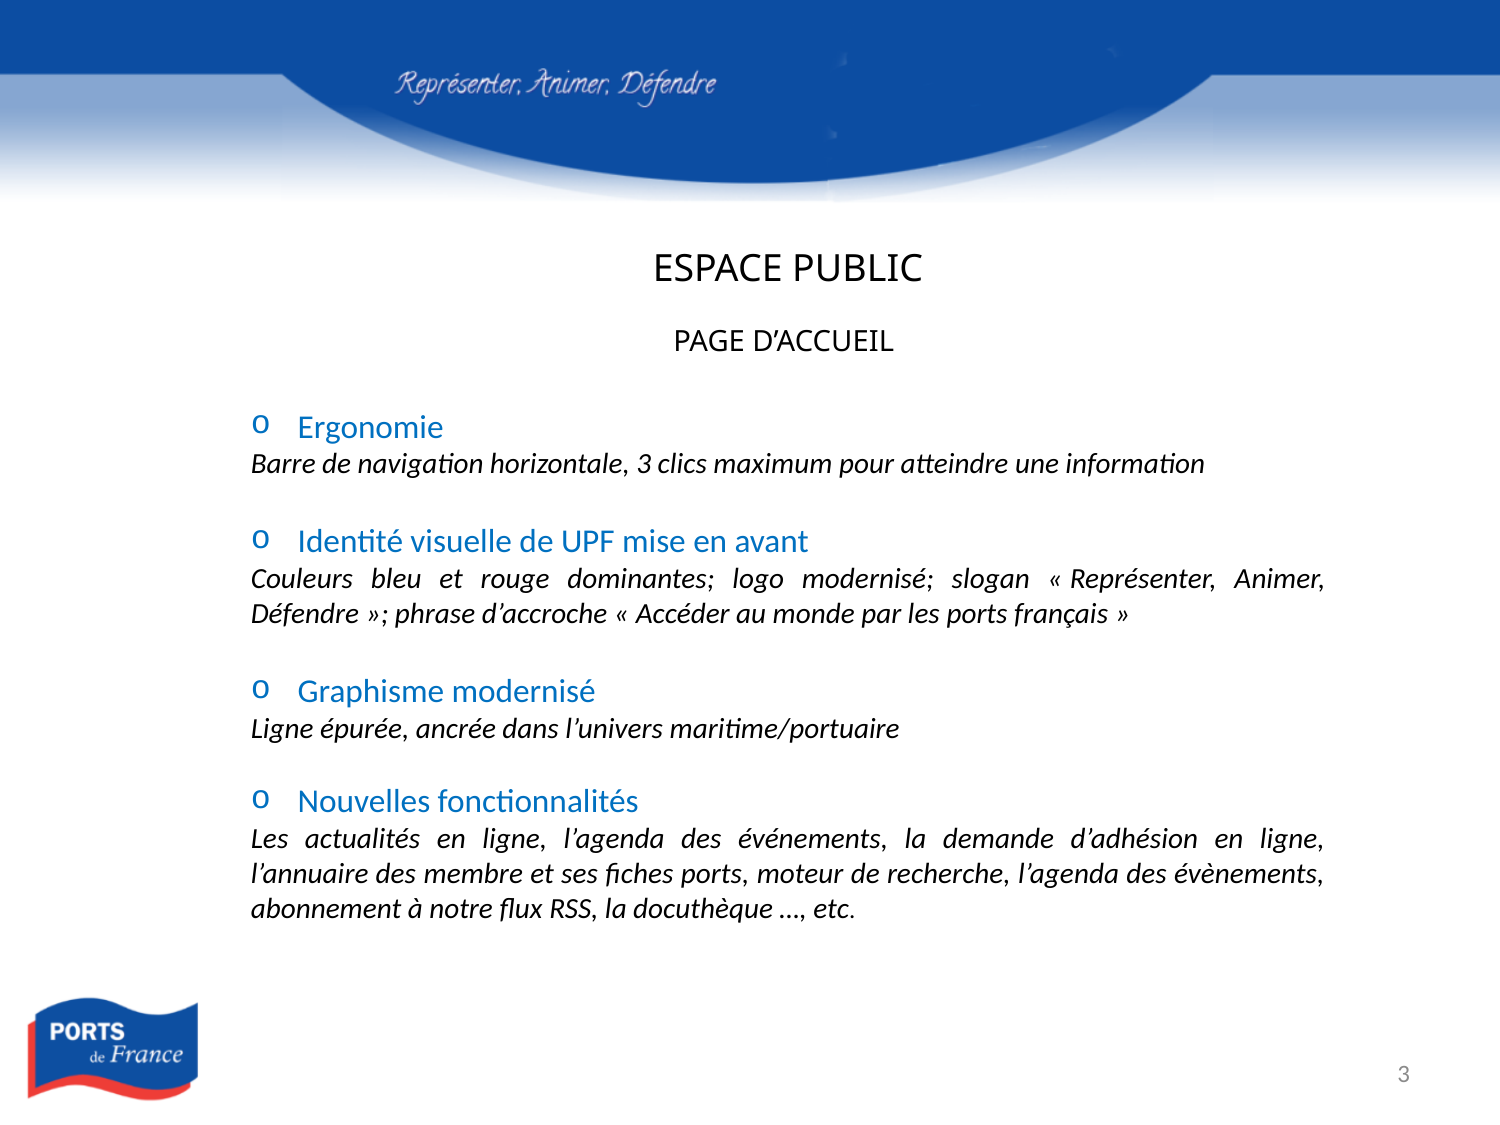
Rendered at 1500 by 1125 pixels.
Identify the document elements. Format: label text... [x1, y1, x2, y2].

text_box Ergonomie Barre de navigation horizontale, 3 clics maximum pour atteindre une information Identité visuelle de UPF mise en avant Couleurs bleu et rouge dominantes; logo modernisé; slogan « Représenter, Animer, Défendre »; phrase d’accroche « Accéder au monde par les ports français » Graphisme modernisé Ligne épurée, ancrée dans l’univers maritime/portuaire Nouvelles fonctionnalités Les actualités en ligne, l’agenda des événements, la demande d’adhésion en ligne, l’annuaire des membre et ses fiches ports, moteur de recherche, l’agenda des évènements, abonnement à notre flux RSS, la docuthèque …, etc. [236, 397, 1341, 1012]
text_box page d’Accueil [349, 314, 1151, 365]
slide_number 3 [1074, 1042, 1425, 1103]
picture [0, 987, 214, 1107]
text_box ESPACE PUBLIC [132, 236, 1444, 297]
picture [0, 0, 1500, 221]
